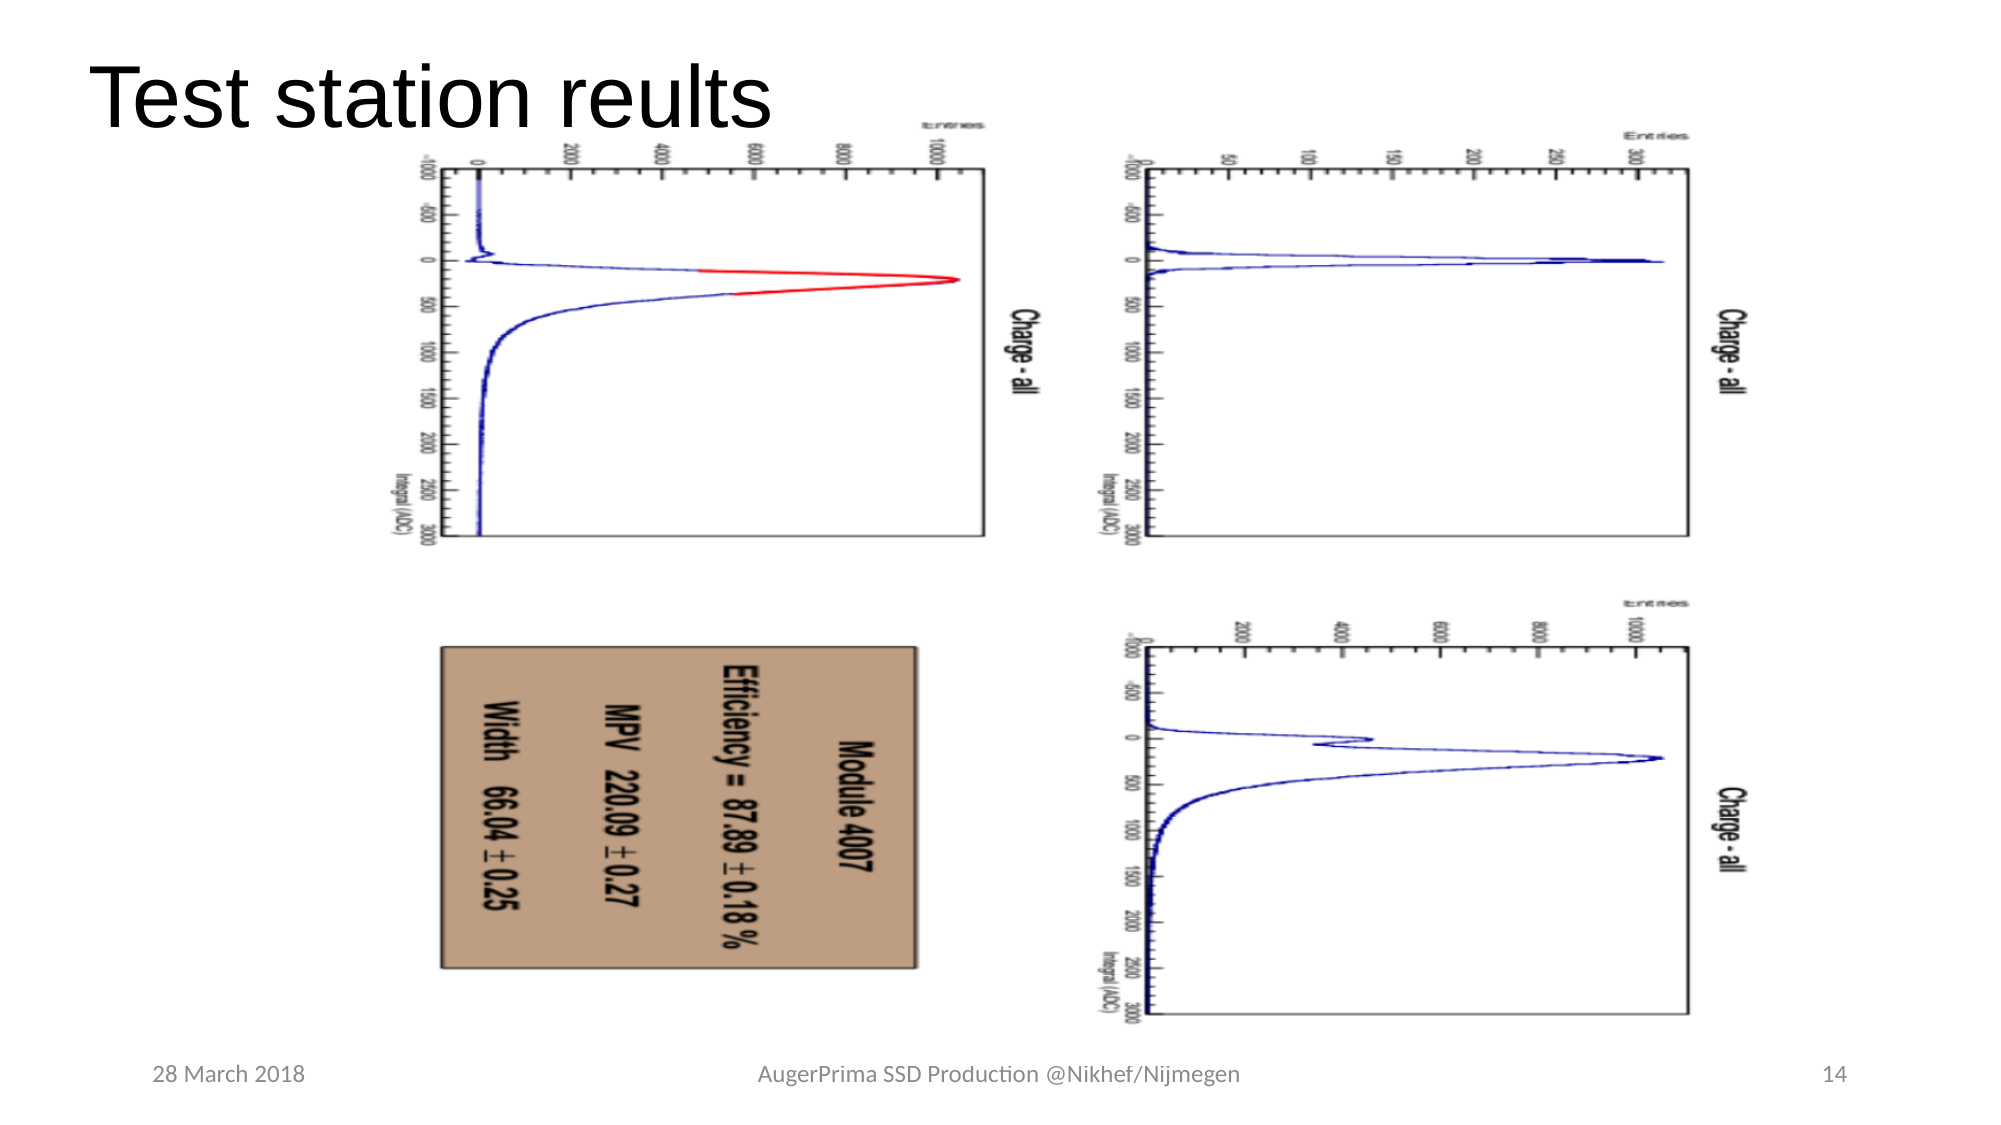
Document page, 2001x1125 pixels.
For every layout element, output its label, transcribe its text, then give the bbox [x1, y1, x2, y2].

title Test station reults [1544, 43, 1949, 154]
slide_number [137, 1042, 588, 1103]
title Test station reults [73, 43, 591, 154]
picture [591, 0, 1544, 1125]
slide_number 14 [1544, 1042, 1863, 1103]
